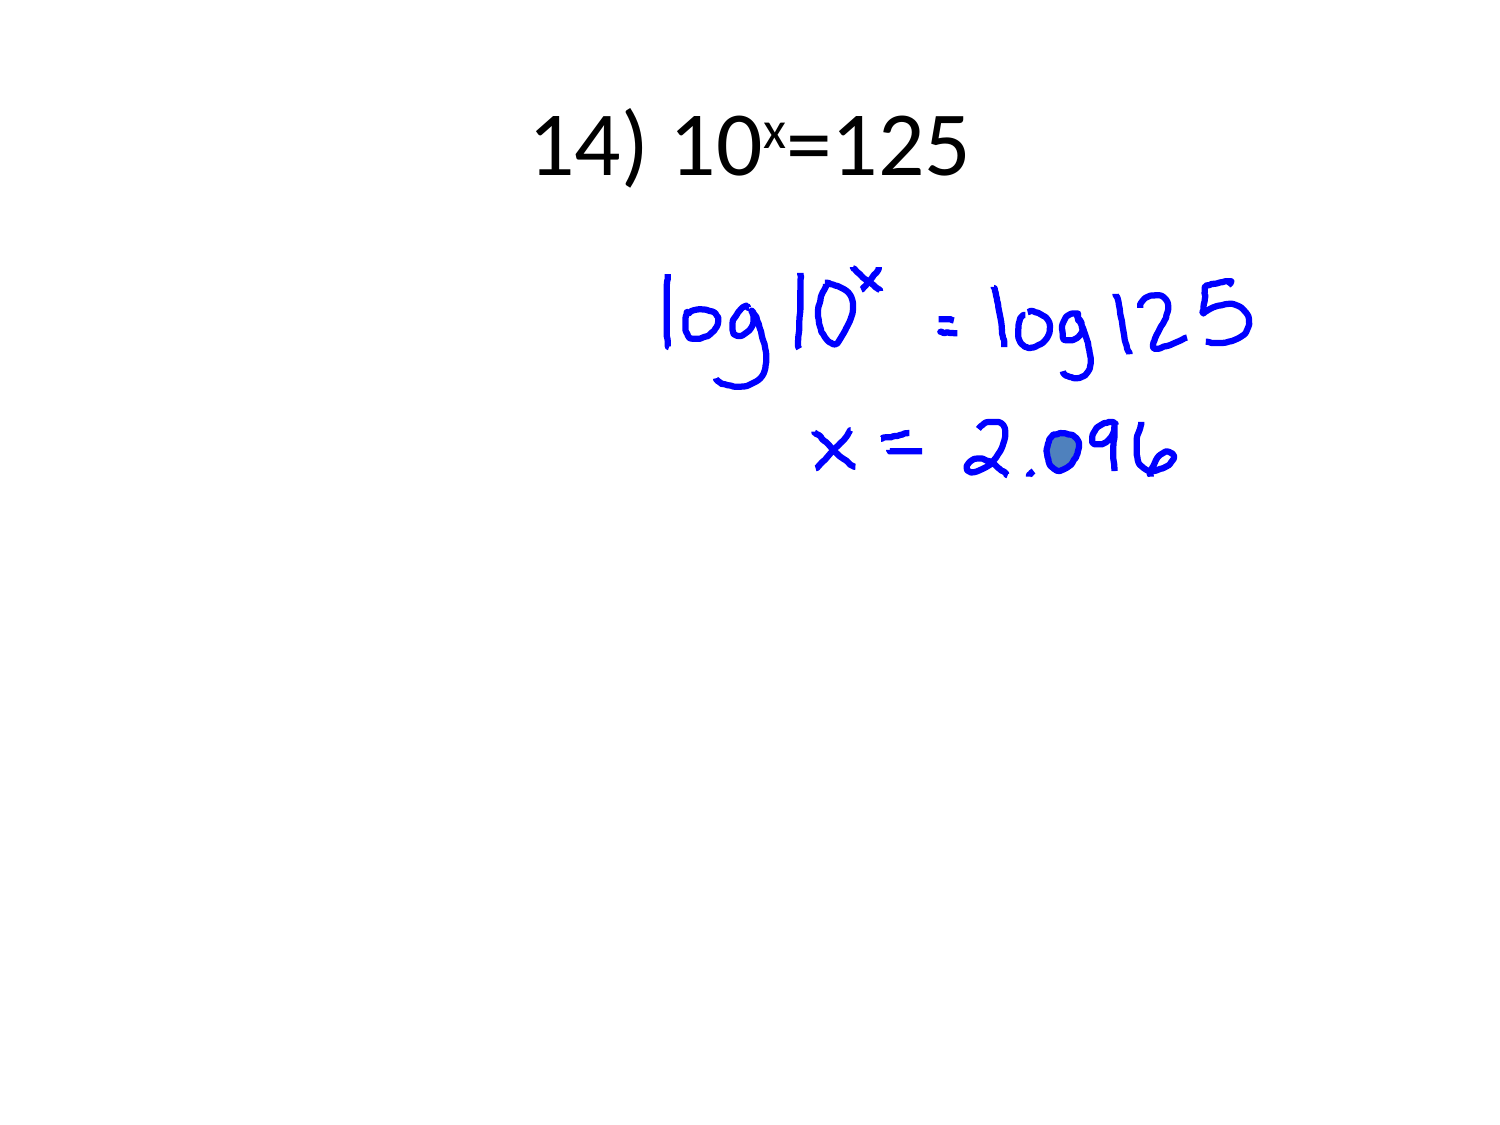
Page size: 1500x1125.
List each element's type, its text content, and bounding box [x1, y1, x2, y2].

text_box [1091, 421, 1117, 472]
text_box [888, 449, 923, 453]
text_box [1139, 294, 1188, 350]
text_box [860, 267, 880, 291]
text_box [815, 429, 851, 469]
text_box [1061, 312, 1092, 379]
text_box [833, 450, 856, 468]
text_box [797, 272, 802, 350]
text_box [1044, 431, 1082, 474]
text_box [869, 282, 881, 292]
text_box [1017, 310, 1051, 349]
text_box [938, 318, 954, 322]
text_box [1028, 470, 1034, 477]
title 14) 10x=125 [75, 45, 1425, 233]
text_box [1201, 280, 1250, 344]
text_box [813, 431, 834, 450]
text_box [817, 281, 854, 346]
text_box [684, 308, 720, 340]
text_box [852, 267, 868, 282]
text_box [965, 421, 1008, 476]
text_box [993, 286, 1006, 348]
text_box [881, 432, 910, 440]
text_box [1114, 293, 1131, 355]
text_box [1135, 421, 1175, 477]
text_box [665, 274, 670, 348]
text_box [715, 304, 768, 388]
